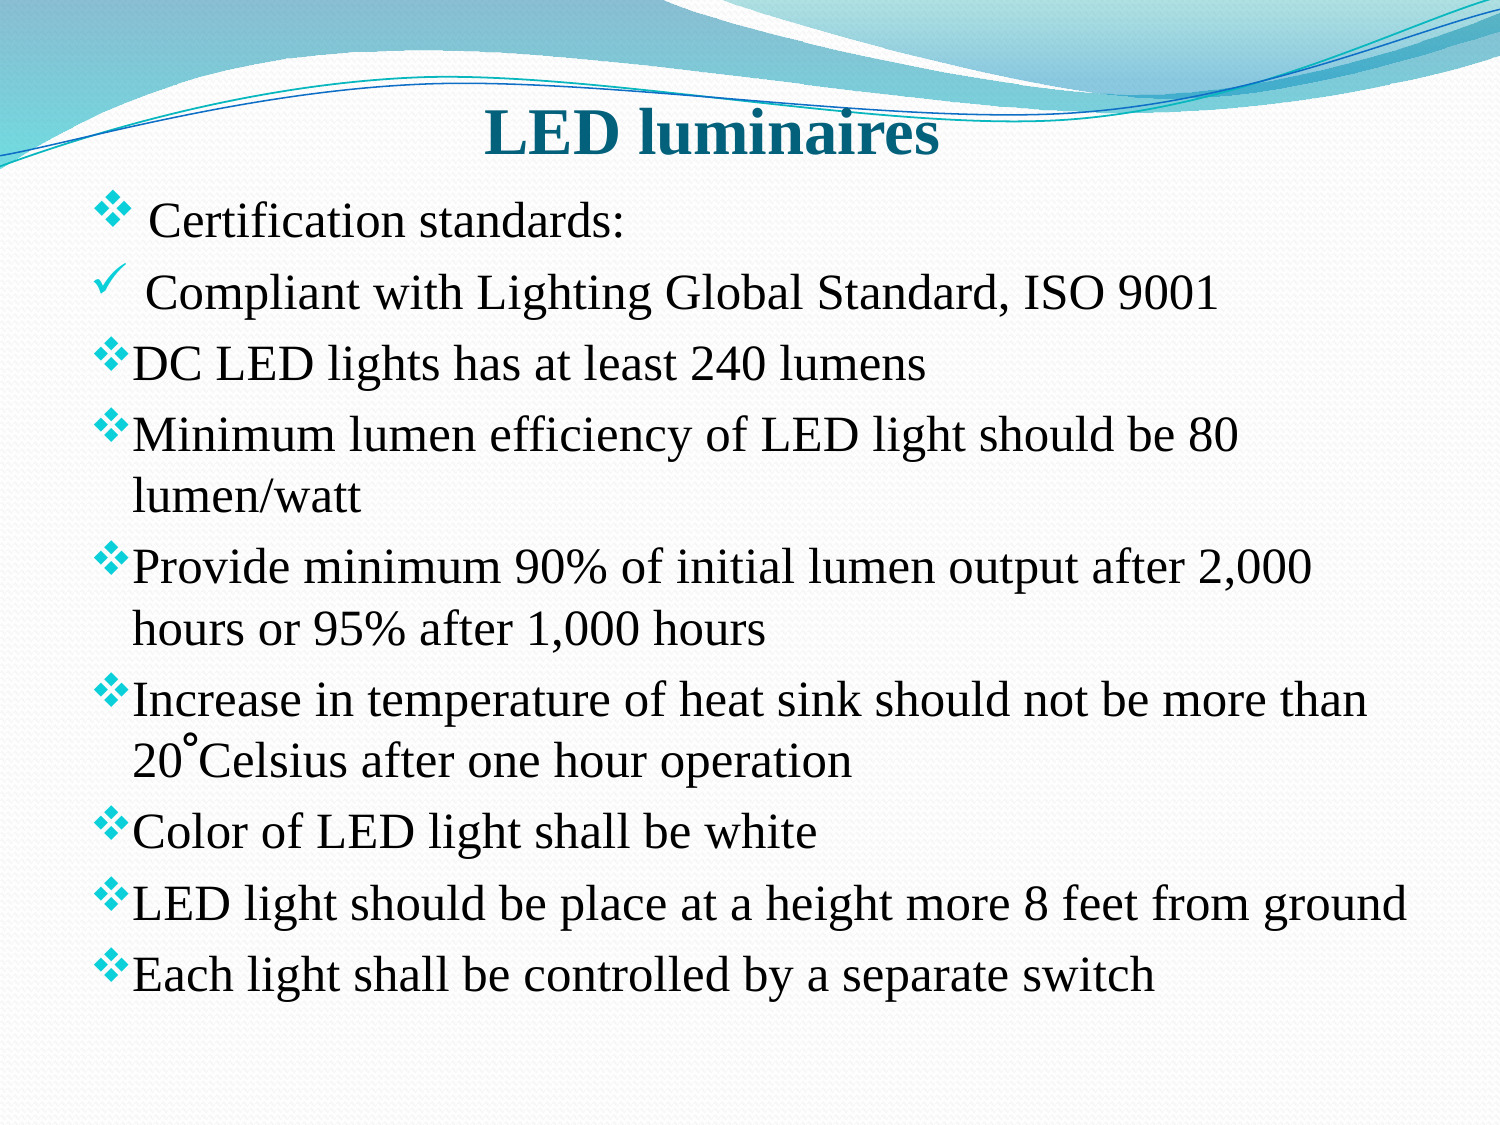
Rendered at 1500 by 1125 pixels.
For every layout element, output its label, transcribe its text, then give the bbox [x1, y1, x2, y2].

list Certification standards: Compliant with Lighting Global Standard, ISO 9001 DC LED lights has at least 240 lumens Minimum lumen efficiency of LED light should be 80 lumen/watt Provide minimum 90% of initial lumen output after 2,000 hours or 95% after 1,000 hours Increase in temperature of heat sink should not be more than 20ﹾCelsius after one hour operation Color of LED light shall be white LED light should be place at a height more 8 feet from ground Each light shall be controlled by a separate switch [75, 174, 1425, 1063]
title LED luminaires [425, 50, 1000, 168]
